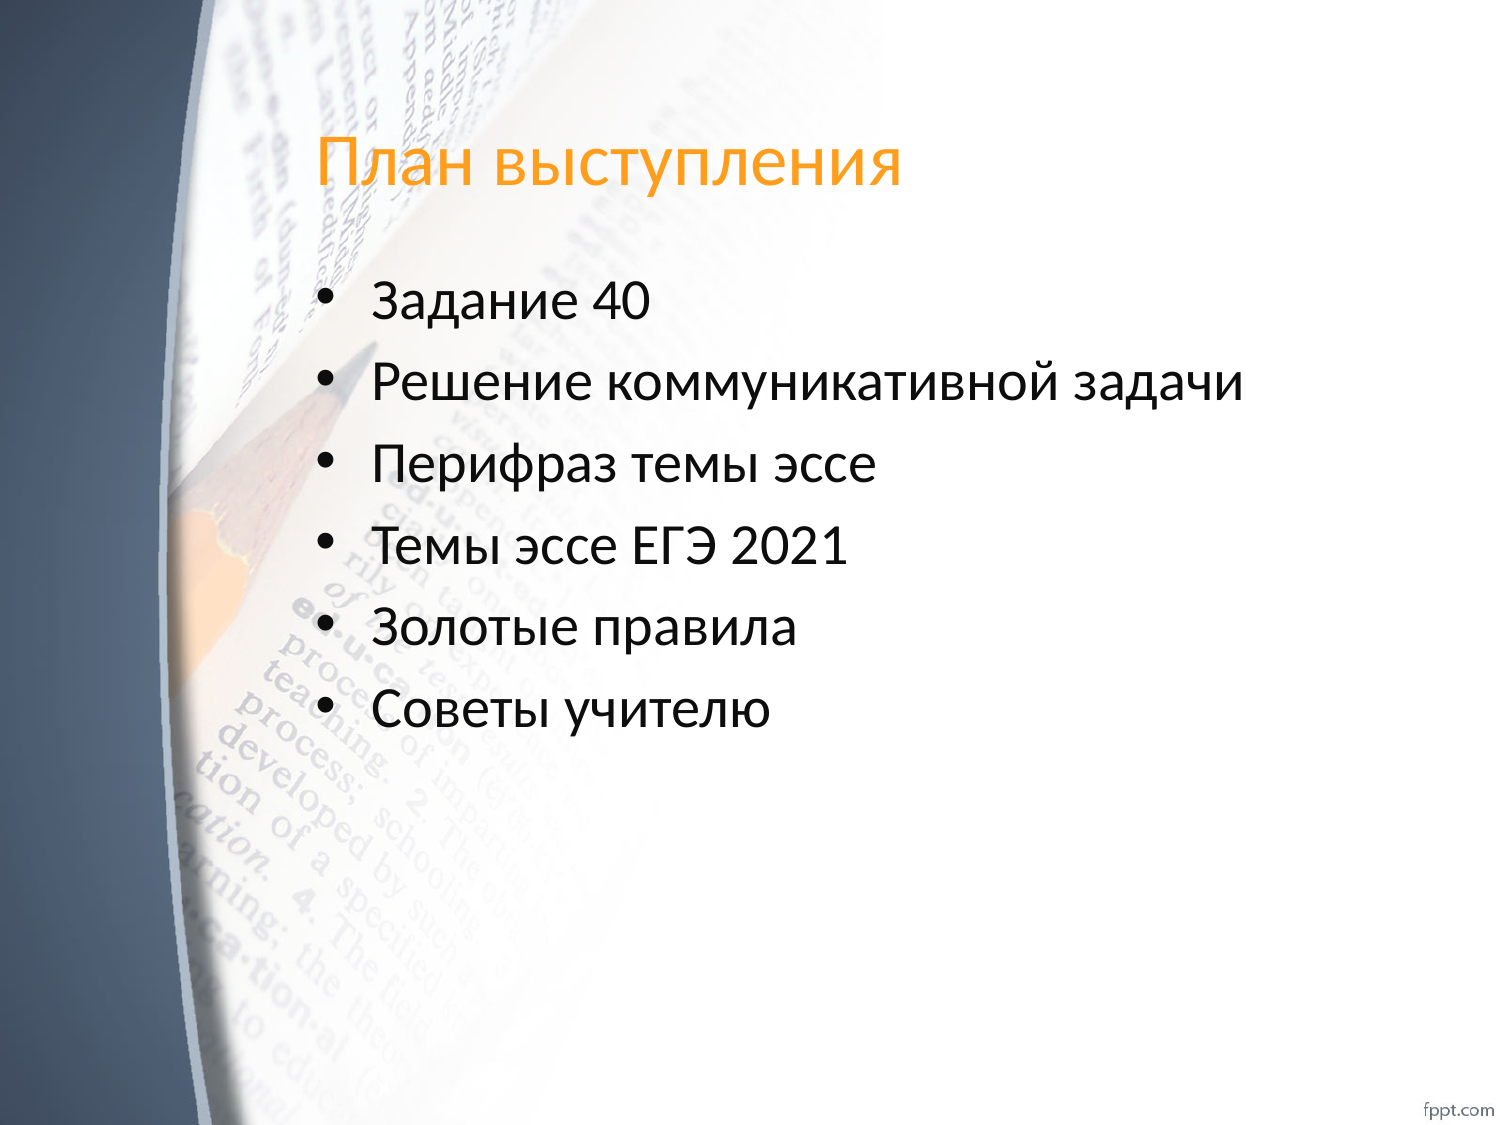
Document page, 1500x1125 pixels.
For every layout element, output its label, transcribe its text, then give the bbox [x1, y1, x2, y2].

picture [0, 0, 1500, 1125]
list Задание 40 Решение коммуникативной задачи Перифраз темы эссе Темы эссе ЕГЭ 2021 Золотые правила Советы учителю [300, 253, 1452, 955]
title План выступления [300, 61, 1452, 249]
